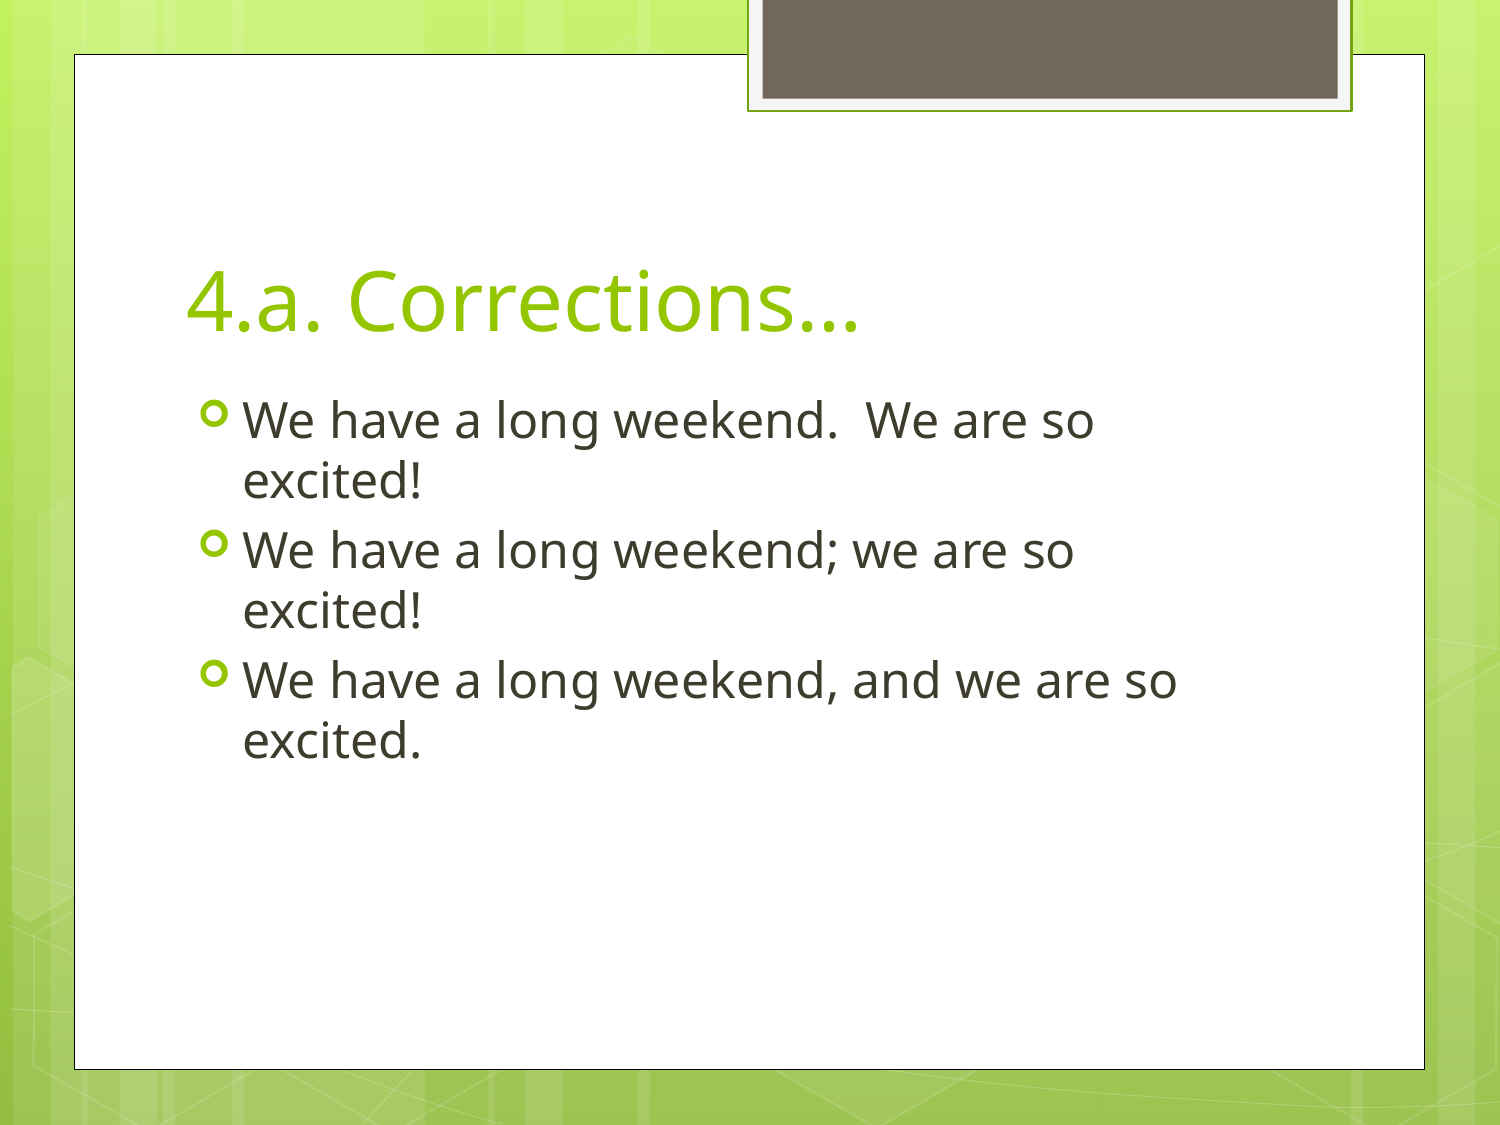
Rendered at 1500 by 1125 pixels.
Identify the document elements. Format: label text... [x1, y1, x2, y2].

list We have a long weekend. We are so excited! We have a long weekend; we are so excited! We have a long weekend, and we are so excited. [171, 381, 1283, 957]
title 4.a. Corrections… [171, 168, 1324, 357]
